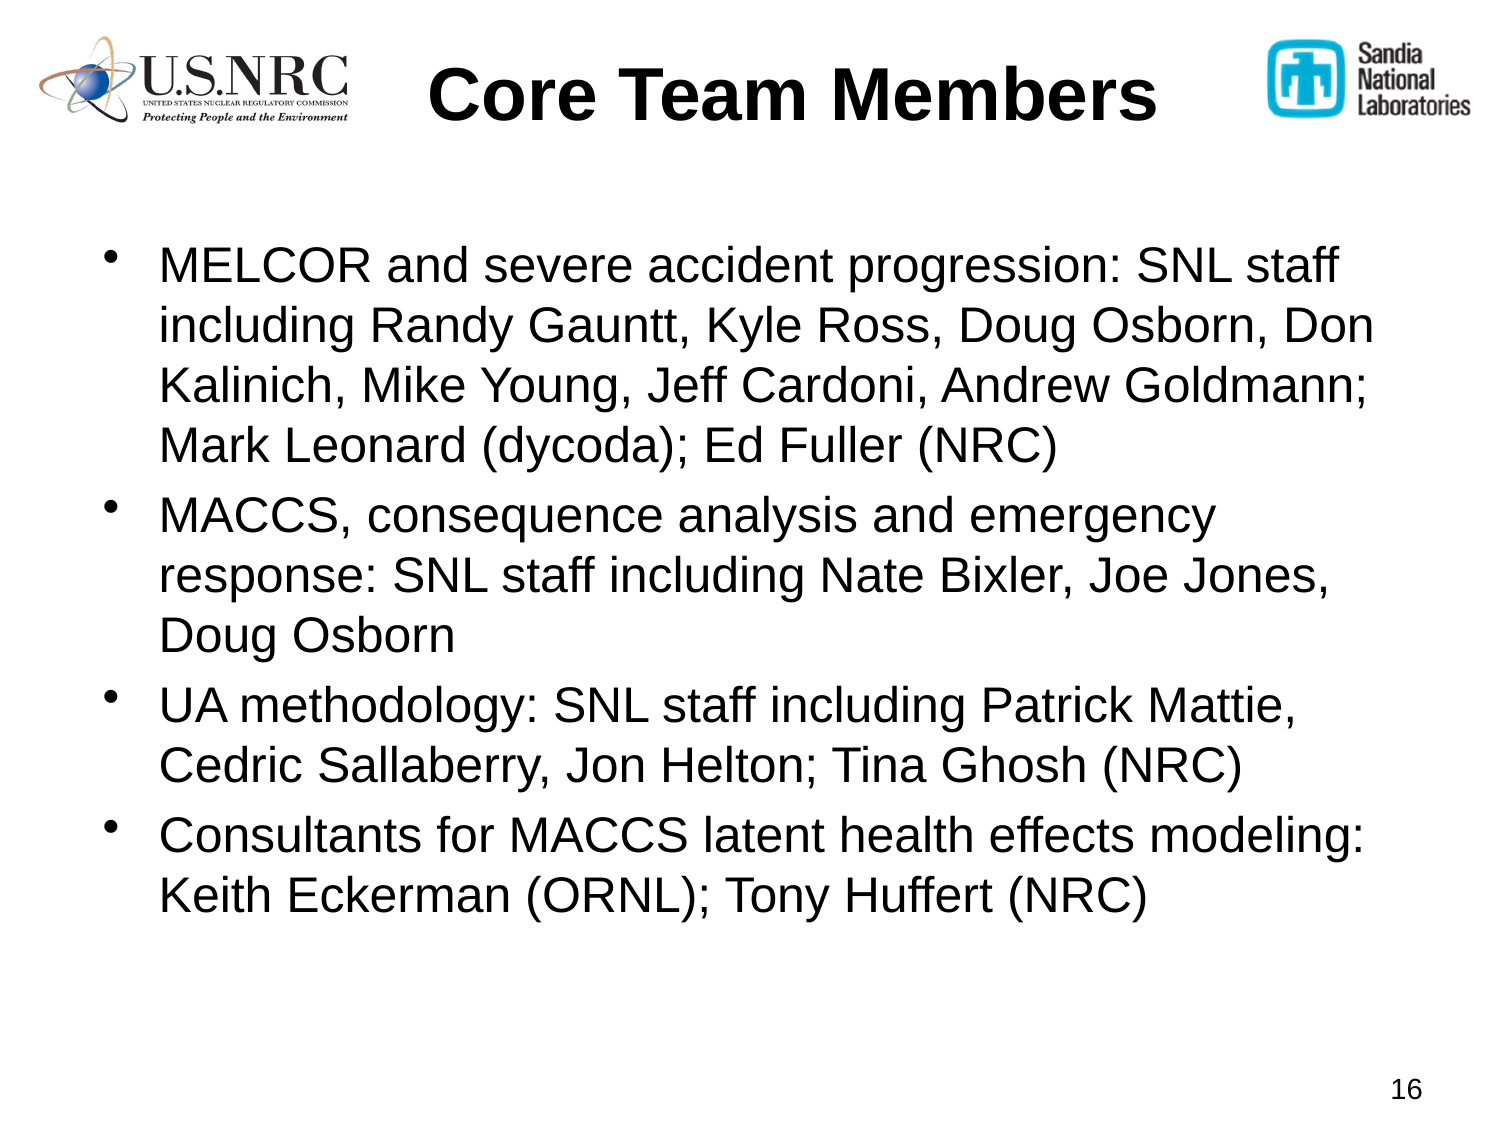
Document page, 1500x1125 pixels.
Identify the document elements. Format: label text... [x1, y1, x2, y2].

slide_number 16 [1353, 1062, 1461, 1113]
picture [1262, 33, 1475, 126]
picture [37, 33, 350, 126]
list MELCOR and severe accident progression: SNL staff including Randy Gauntt, Kyle Ross, Doug Osborn, Don Kalinich, Mike Young, Jeff Cardoni, Andrew Goldmann; Mark Leonard (dycoda); Ed Fuller (NRC) MACCS, consequence analysis and emergency response: SNL staff including Nate Bixler, Joe Jones, Doug Osborn UA methodology: SNL staff including Patrick Mattie, Cedric Sallaberry, Jon Helton; Tina Ghosh (NRC) Consultants for MACCS latent health effects modeling: Keith Eckerman (ORNL); Tony Huffert (NRC) [87, 224, 1426, 926]
title Core Team Members [412, 37, 1201, 151]
